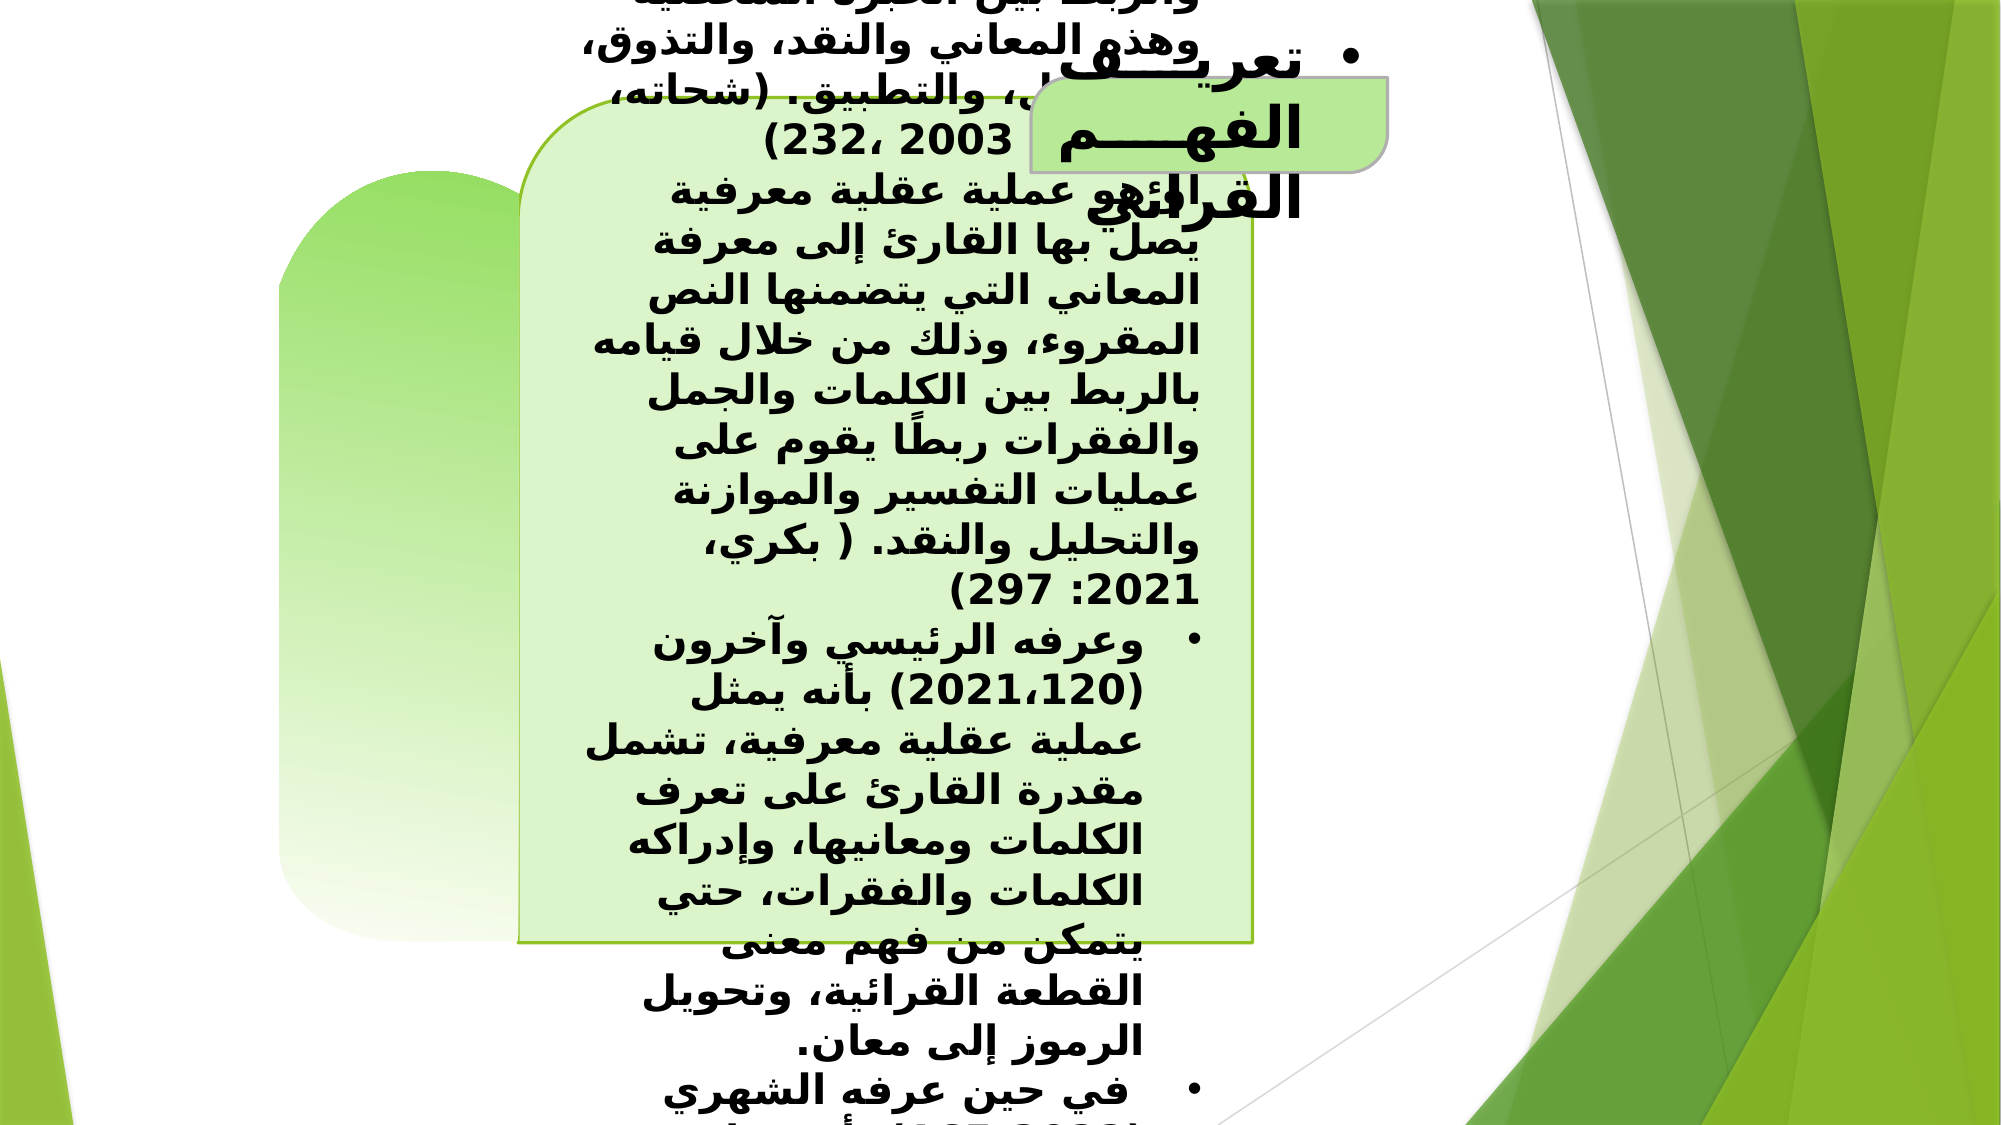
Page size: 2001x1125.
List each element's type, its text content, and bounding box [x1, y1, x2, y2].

text_box تعريف الفهم القرائي [1029, 75, 1390, 175]
text_box تم تعريفه بأنه عملية عقلية تشمل تفسير الرموز التي يتلقاها القارئ عن طريق عينيه. وتتطلب فهم المعاني والربط بين الخبرة الشخصية وهذه المعاني والنقد، والتذوق، والتفاعل، والتطبيق. (شحاته، والنجار ، 2003 ،232) أو هو عملية عقلية معرفية يصل بها القارئ إلى معرفة المعاني التي يتضمنها النص المقروء، وذلك من خلال قيامه بالربط بين الكلمات والجمل والفقرات ربطًا يقوم على عمليات التفسير والموازنة والتحليل والنقد. ( بكري، 2021: 297) وعرفه الرئيسي وآخرون (2021،120) بأنه يمثل عملية عقلية معرفية، تشمل مقدرة القارئ على تعرف الكلمات ومعانيها، وإدراكه الكلمات والفقرات، حتي يتمكن من فهم معنى القطعة القرائية، وتحويل الرموز إلى معان. في حين عرفه الشهري (165:2022) بأنه عبارة عن عملية عقلية يمارسها القارئ من خلال محتوى قرائي، بهدف استخلاص المعني العام للموضوع [516, 95, 1255, 945]
text_box [278, 169, 520, 943]
